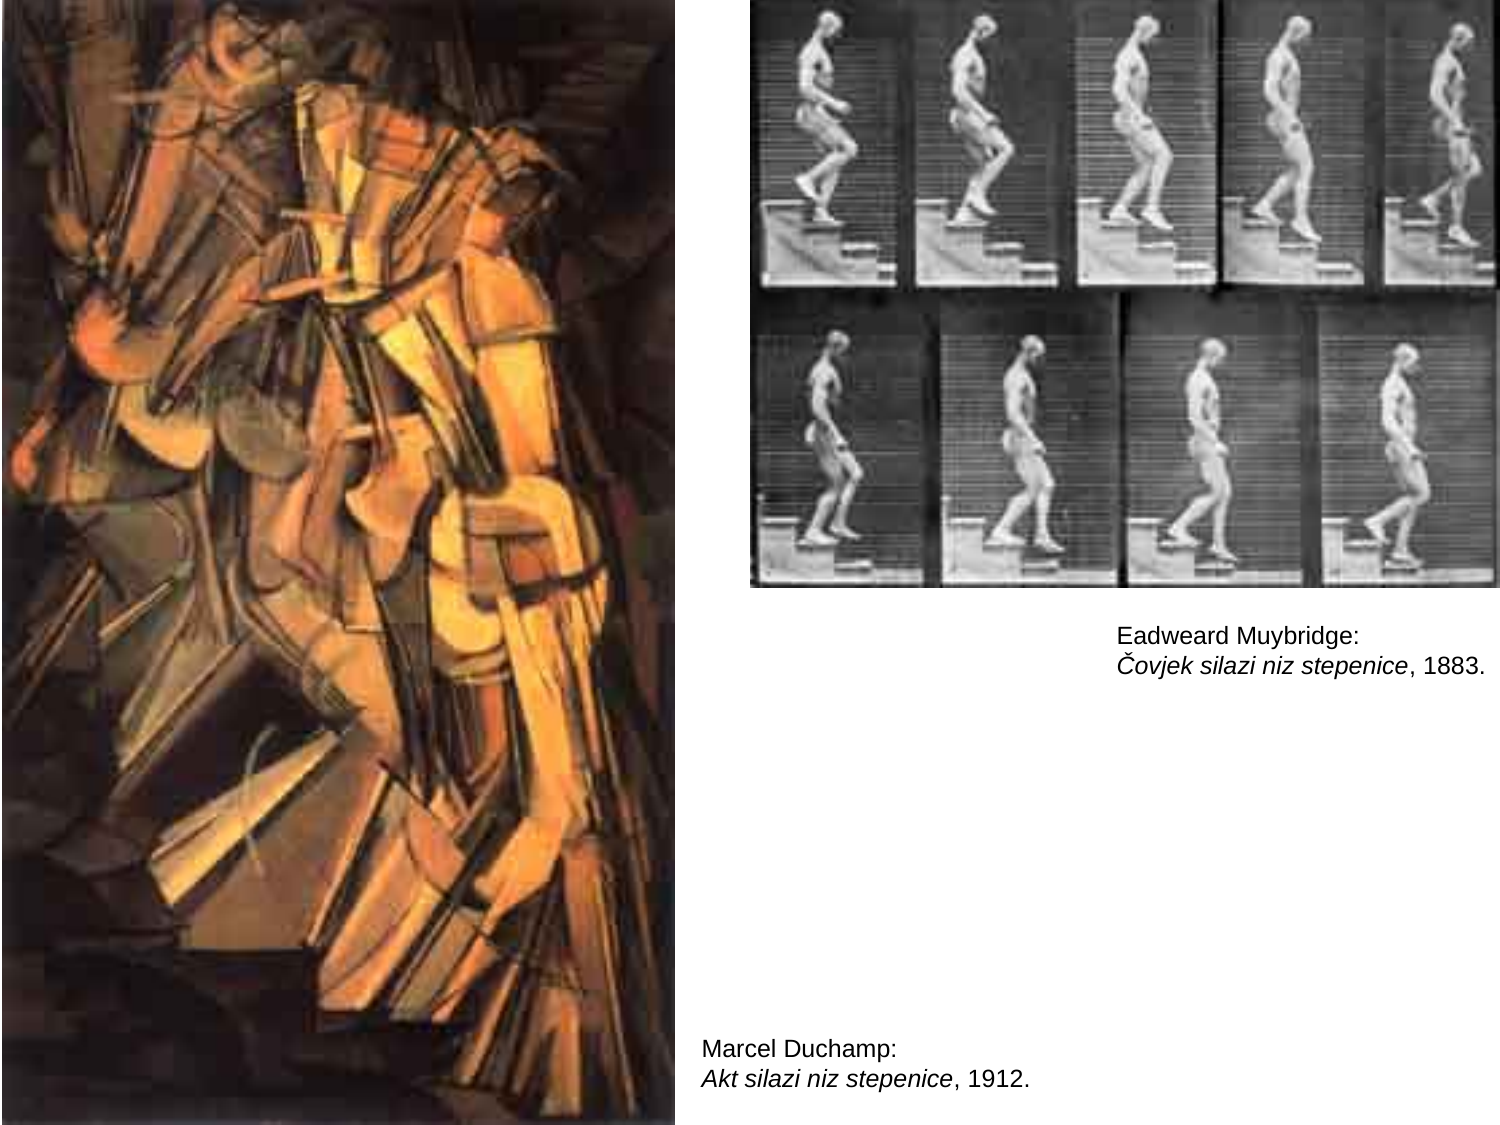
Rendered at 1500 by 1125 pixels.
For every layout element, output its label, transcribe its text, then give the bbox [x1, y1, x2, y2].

picture [2, 0, 676, 1125]
text_box Eadweard Muybridge: Čovjek silazi niz stepenice, 1883. [1101, 612, 1500, 688]
text_box Marcel Duchamp: Akt silazi niz stepenice, 1912. [686, 1024, 1046, 1100]
picture [749, 0, 1500, 588]
